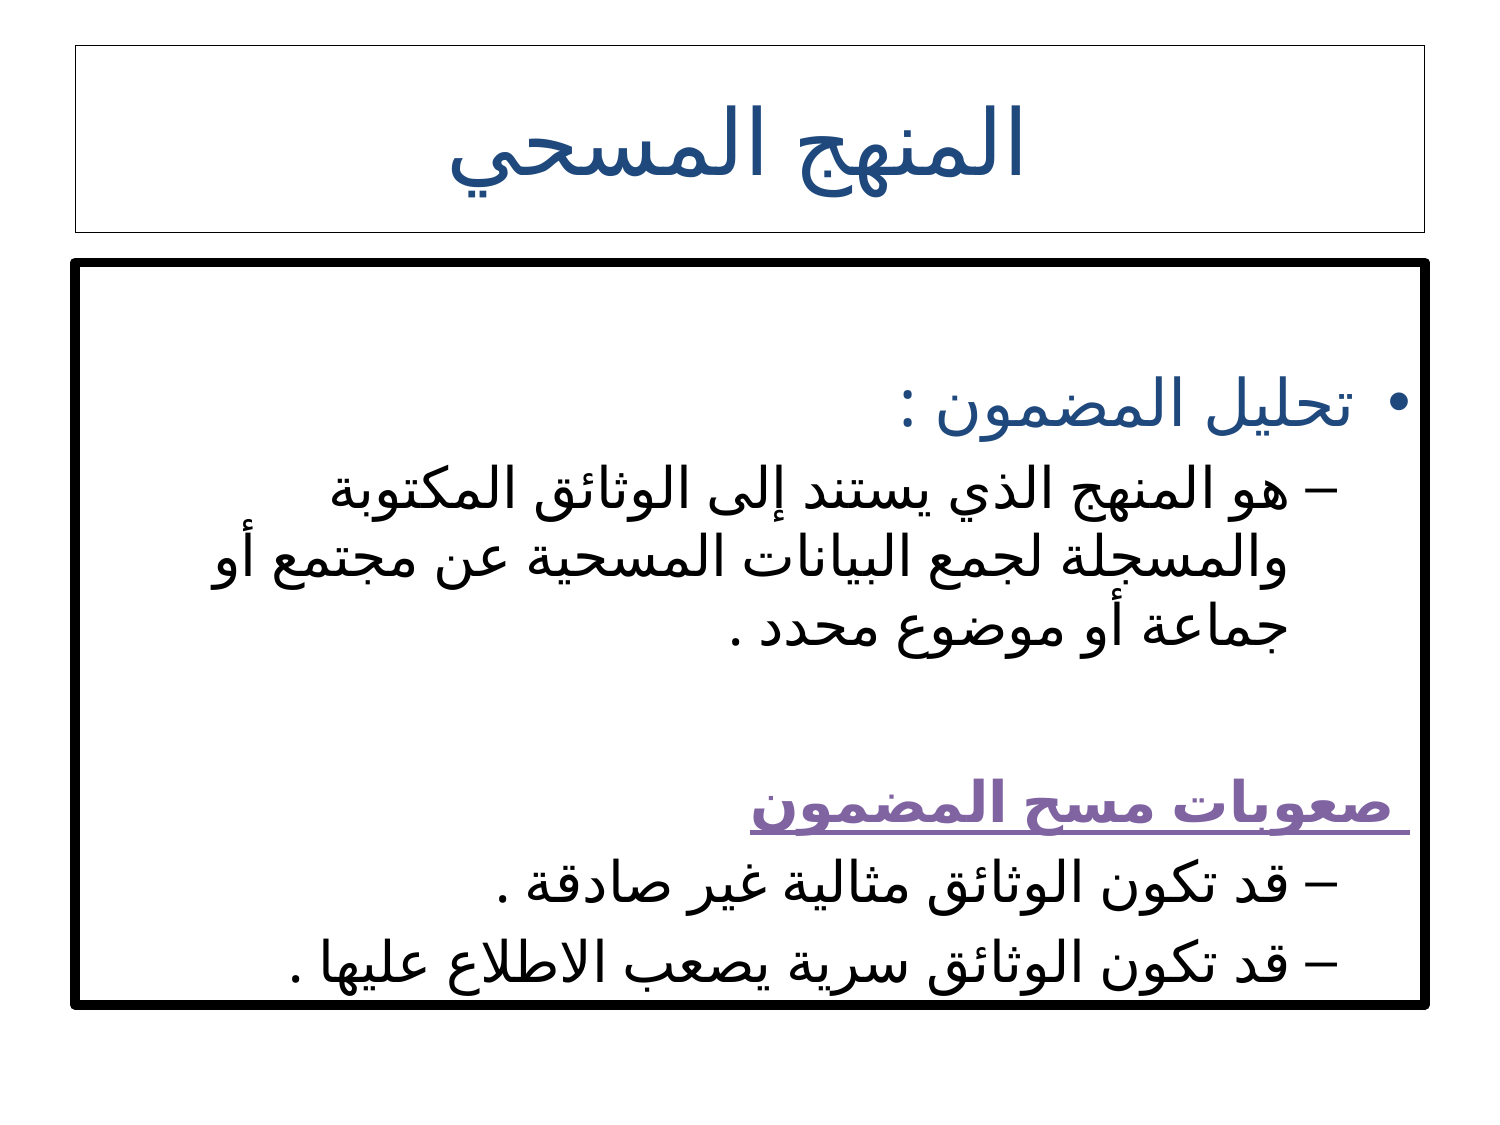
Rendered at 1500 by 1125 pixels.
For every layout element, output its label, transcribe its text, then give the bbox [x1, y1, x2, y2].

list تحليل المضمون : هو المنهج الذي يستند إلى الوثائق المكتوبة والمسجلة لجمع البيانات المسحية عن مجتمع أو جماعة أو موضوع محدد . صعوبات مسح المضمون قد تكون الوثائق مثالية غير صادقة . قد تكون الوثائق سرية يصعب الاطلاع عليها . [75, 262, 1425, 1005]
title المنهج المسحي [75, 45, 1425, 233]
